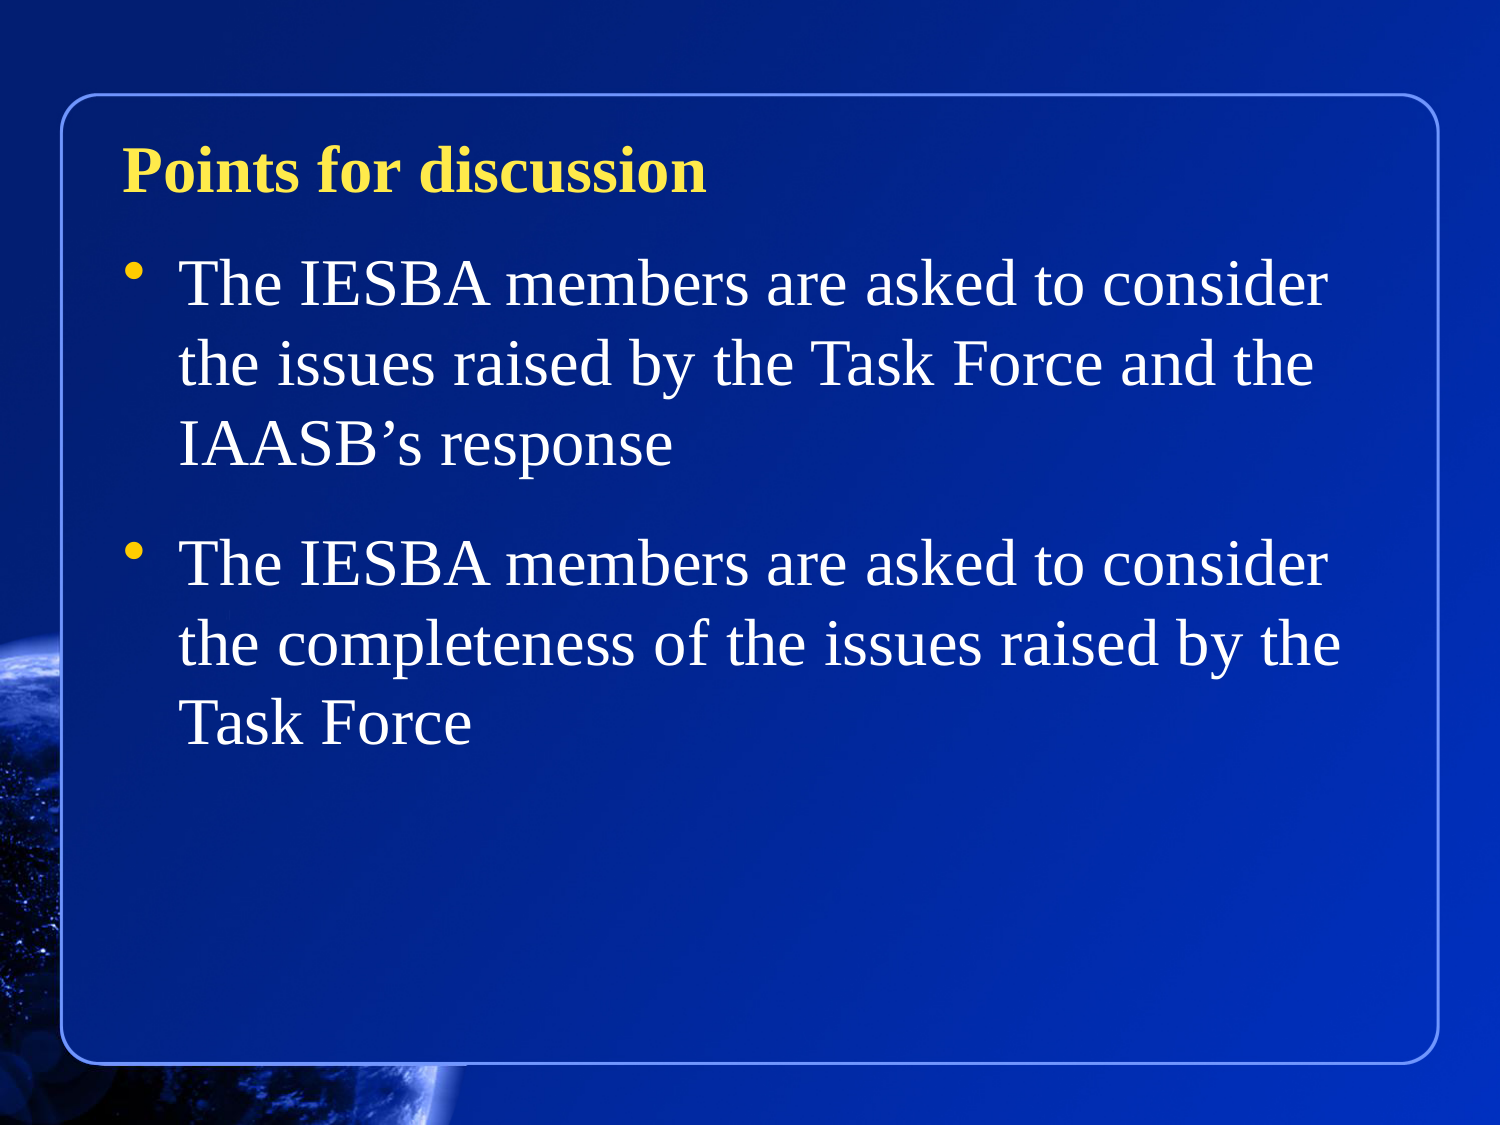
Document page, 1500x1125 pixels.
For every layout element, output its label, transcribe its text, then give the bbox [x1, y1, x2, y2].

list The IESBA members are asked to consider the issues raised by the Task Force and the IAASB’s response The IESBA members are asked to consider the completeness of the issues raised by the Task Force [107, 230, 1411, 1048]
picture [0, 0, 1500, 1125]
list Points for discussion [107, 118, 1411, 215]
